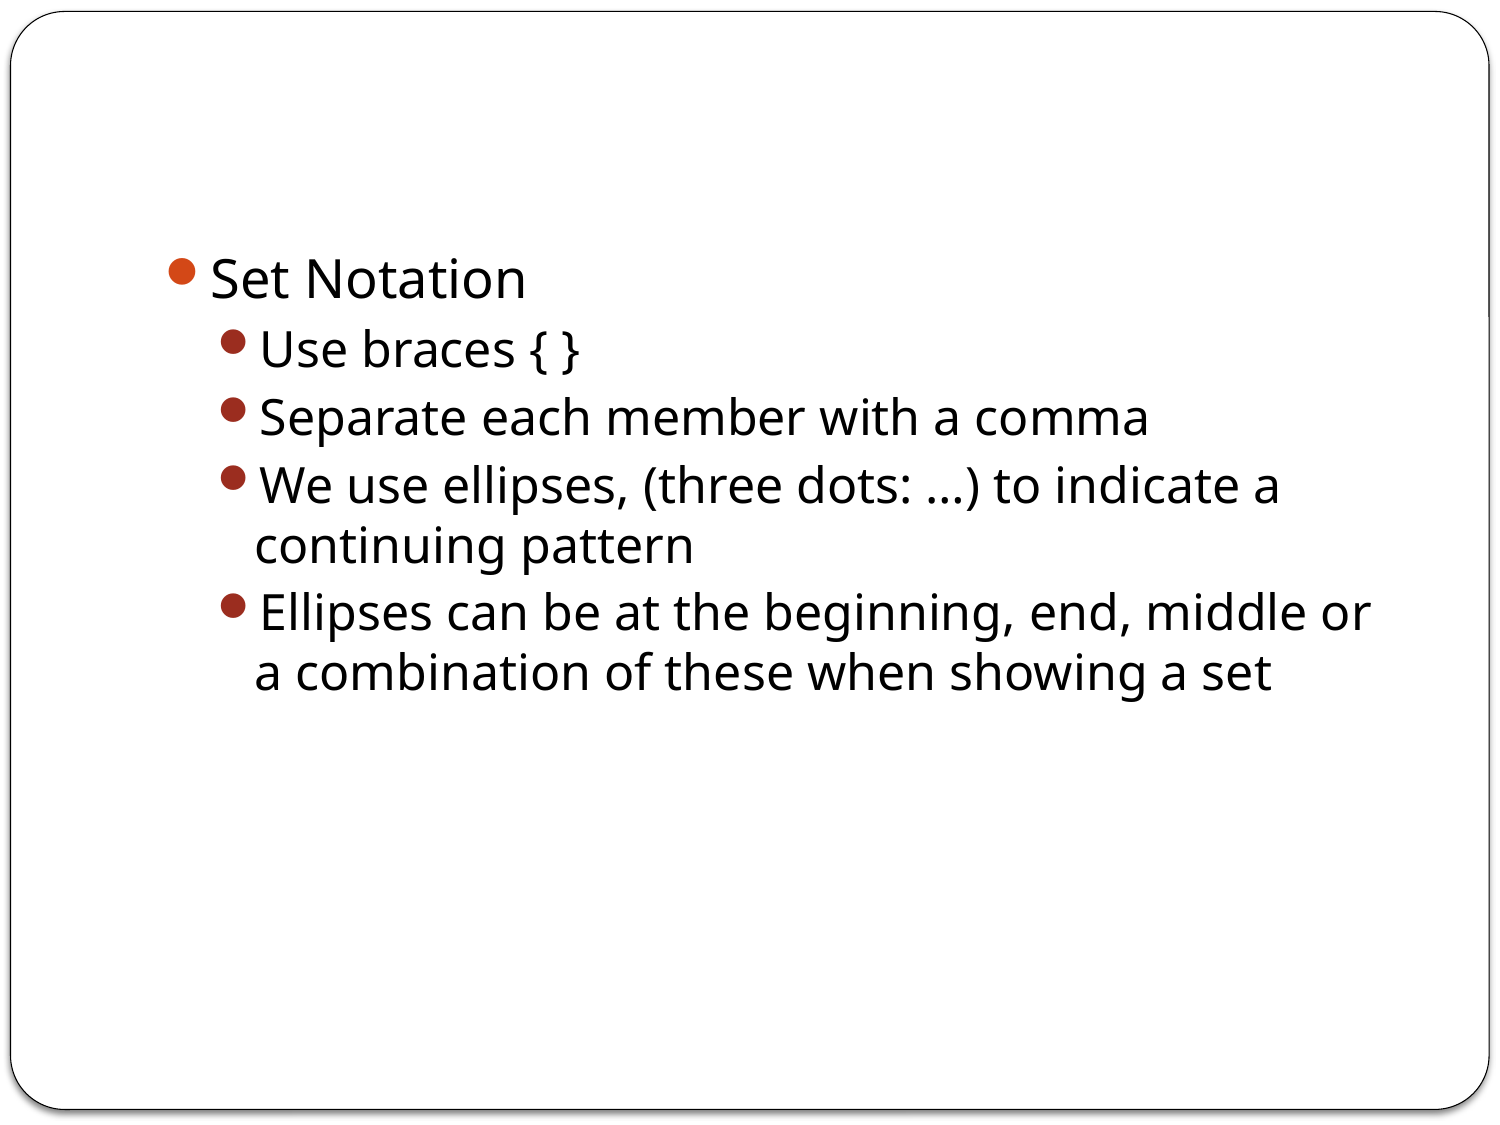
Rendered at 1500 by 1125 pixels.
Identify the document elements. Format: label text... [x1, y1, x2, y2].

list Set Notation Use braces { } Separate each member with a comma We use ellipses, (three dots: …) to indicate a continuing pattern Ellipses can be at the beginning, end, middle or a combination of these when showing a set [150, 237, 1425, 988]
